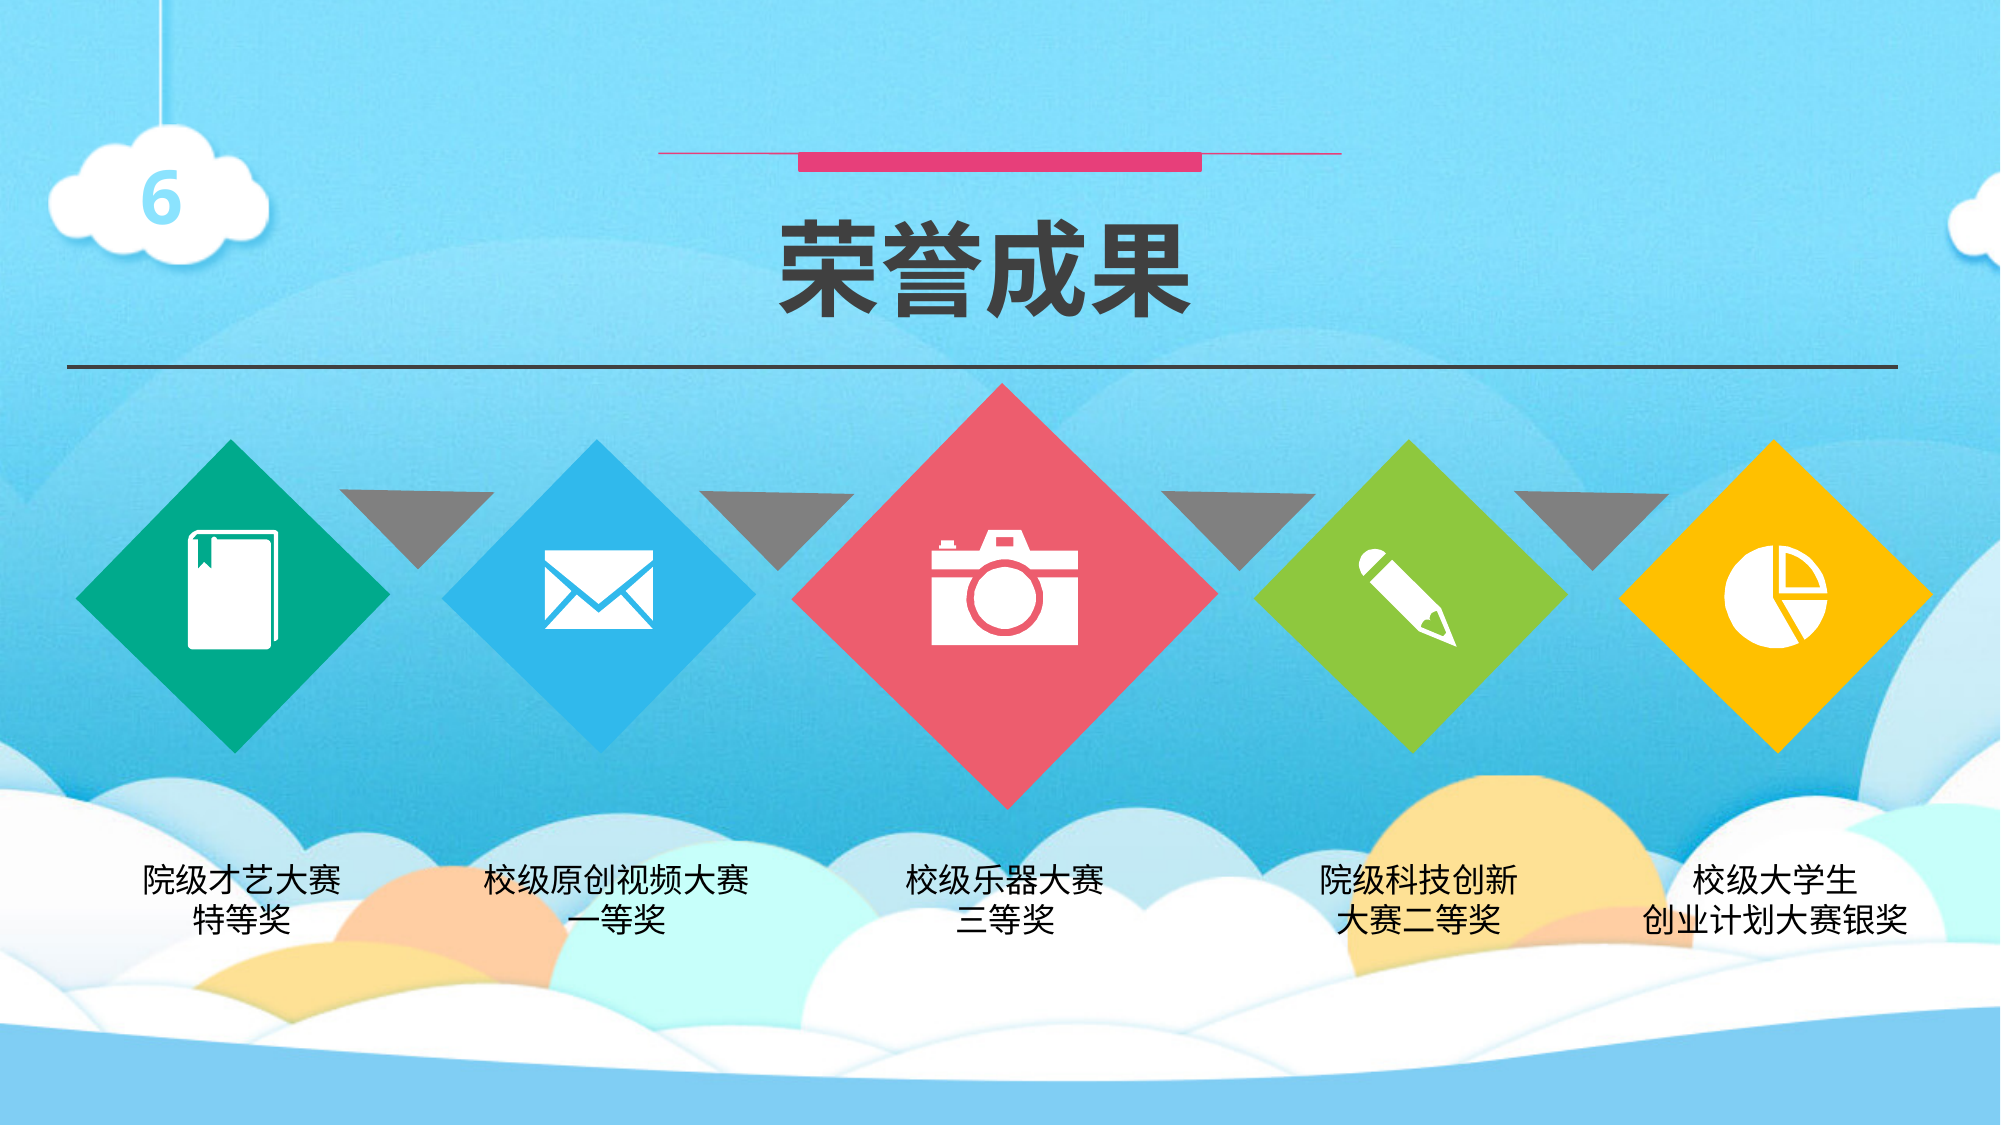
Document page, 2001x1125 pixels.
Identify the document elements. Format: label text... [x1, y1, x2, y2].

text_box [1626, 485, 1925, 948]
text_box [418, 490, 441, 570]
text_box [1569, 492, 1626, 572]
text_box 荣誉成果 [71, 196, 1898, 337]
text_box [441, 485, 793, 948]
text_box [1270, 485, 1569, 948]
text_box [1160, 490, 1270, 572]
text_box [793, 492, 853, 556]
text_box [66, 485, 418, 948]
picture [0, 0, 2001, 1125]
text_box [853, 445, 1156, 948]
